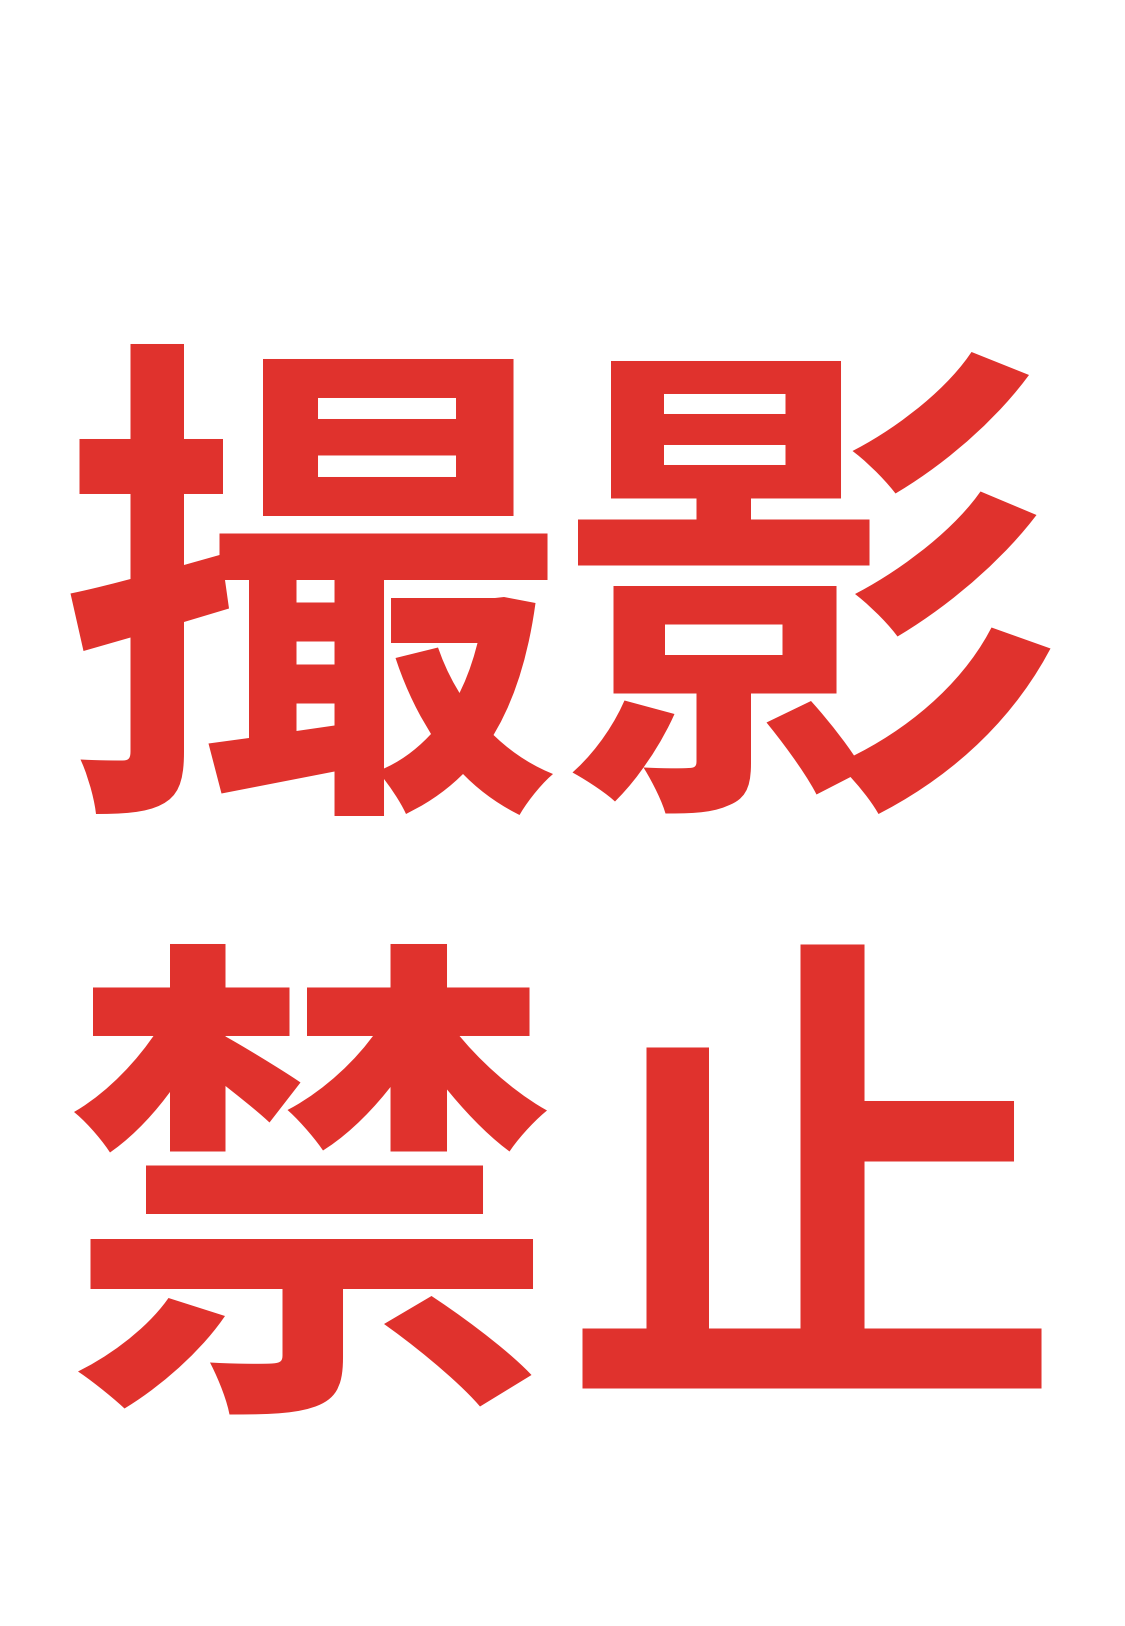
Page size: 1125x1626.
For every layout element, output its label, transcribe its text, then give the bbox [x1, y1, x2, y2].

text_box 撮影禁止 [0, 262, 1125, 1478]
